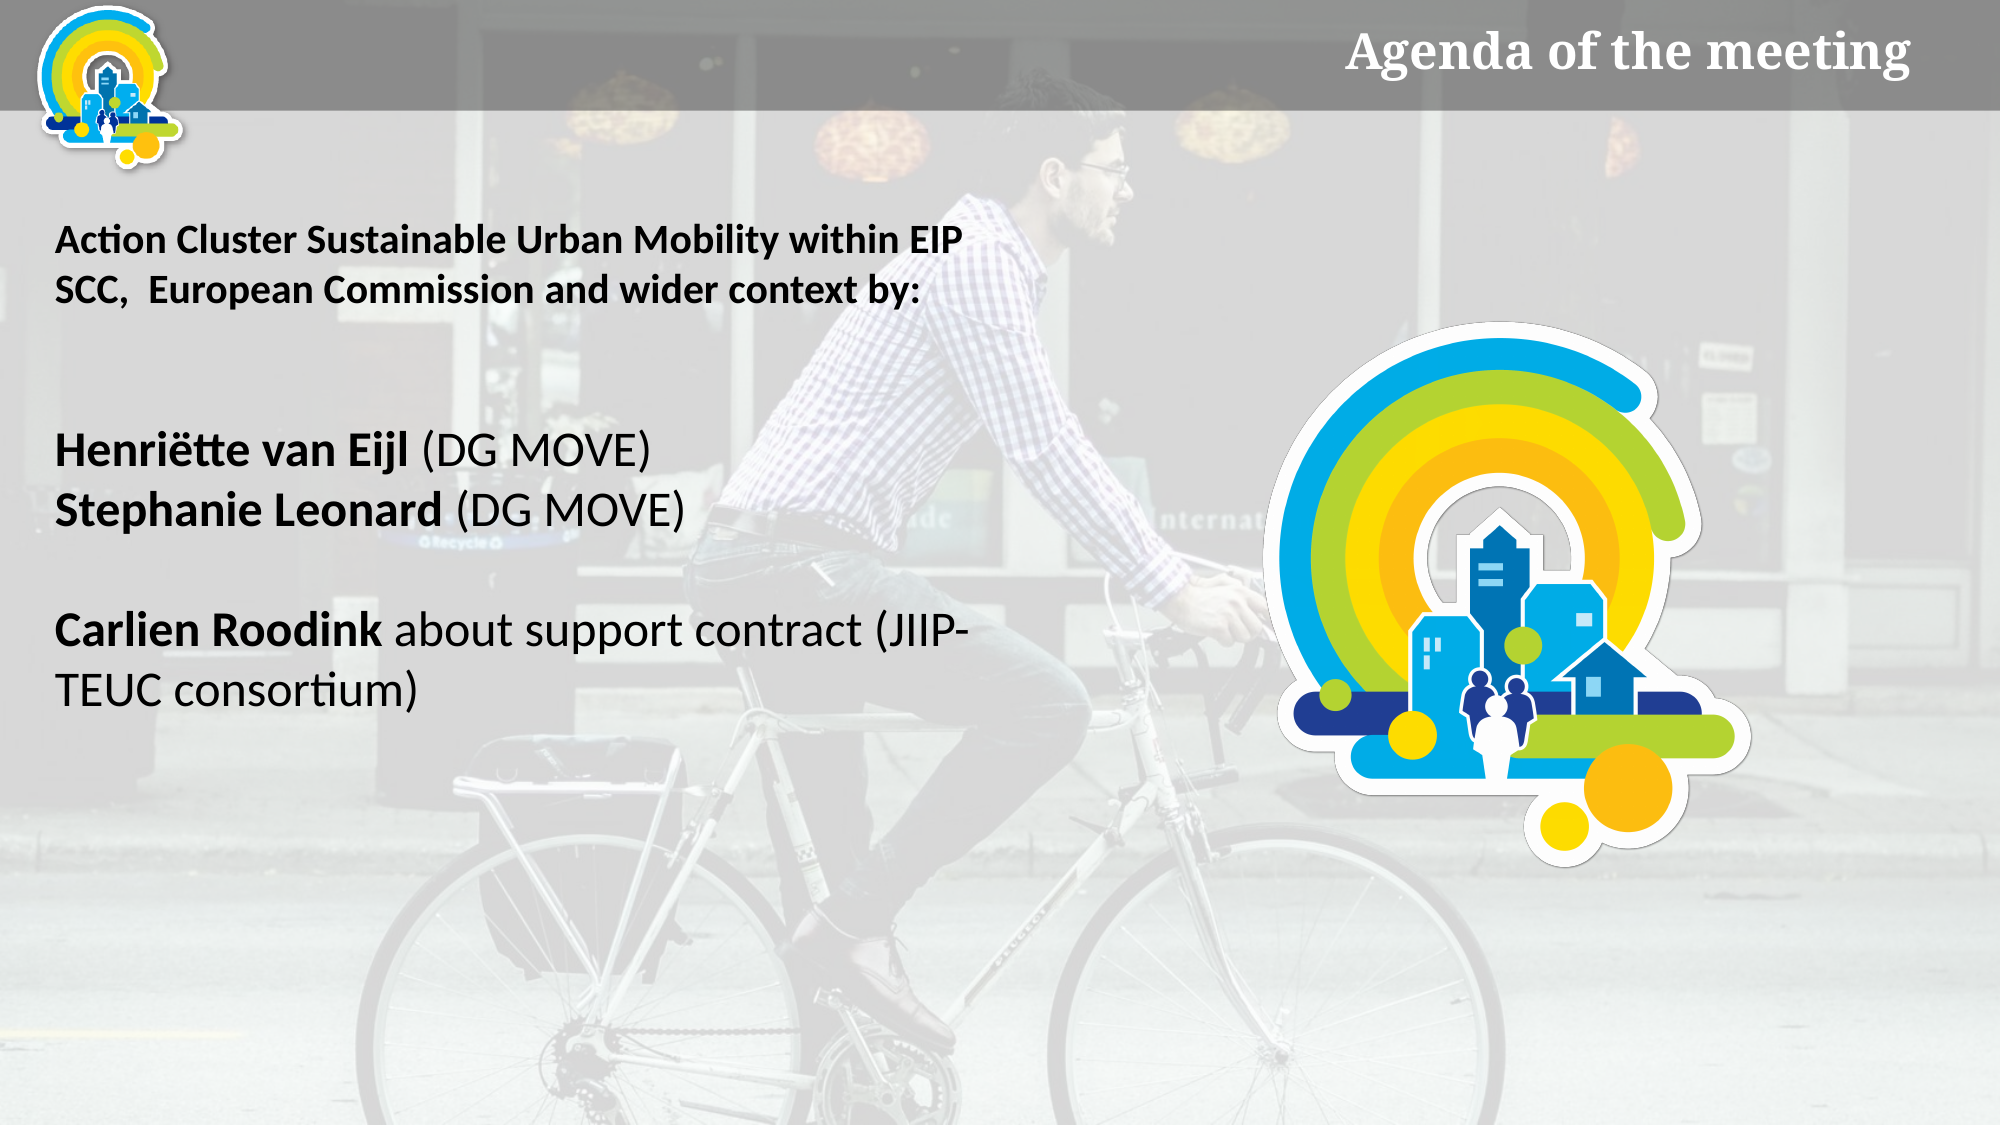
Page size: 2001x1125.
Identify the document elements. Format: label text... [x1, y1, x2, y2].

picture [0, 109, 220, 198]
picture [1189, 277, 1825, 912]
title Agenda of the meeting [0, 0, 2000, 109]
text_box Action Cluster Sustainable Urban Mobility within EIP SCC, European Commission and wider context by: Henriëtte van Eijl (DG MOVE) Stephanie Leonard (DG MOVE) Carlien Roodink about support contract (JIIP-TEUC consortium) [40, 154, 1054, 1085]
